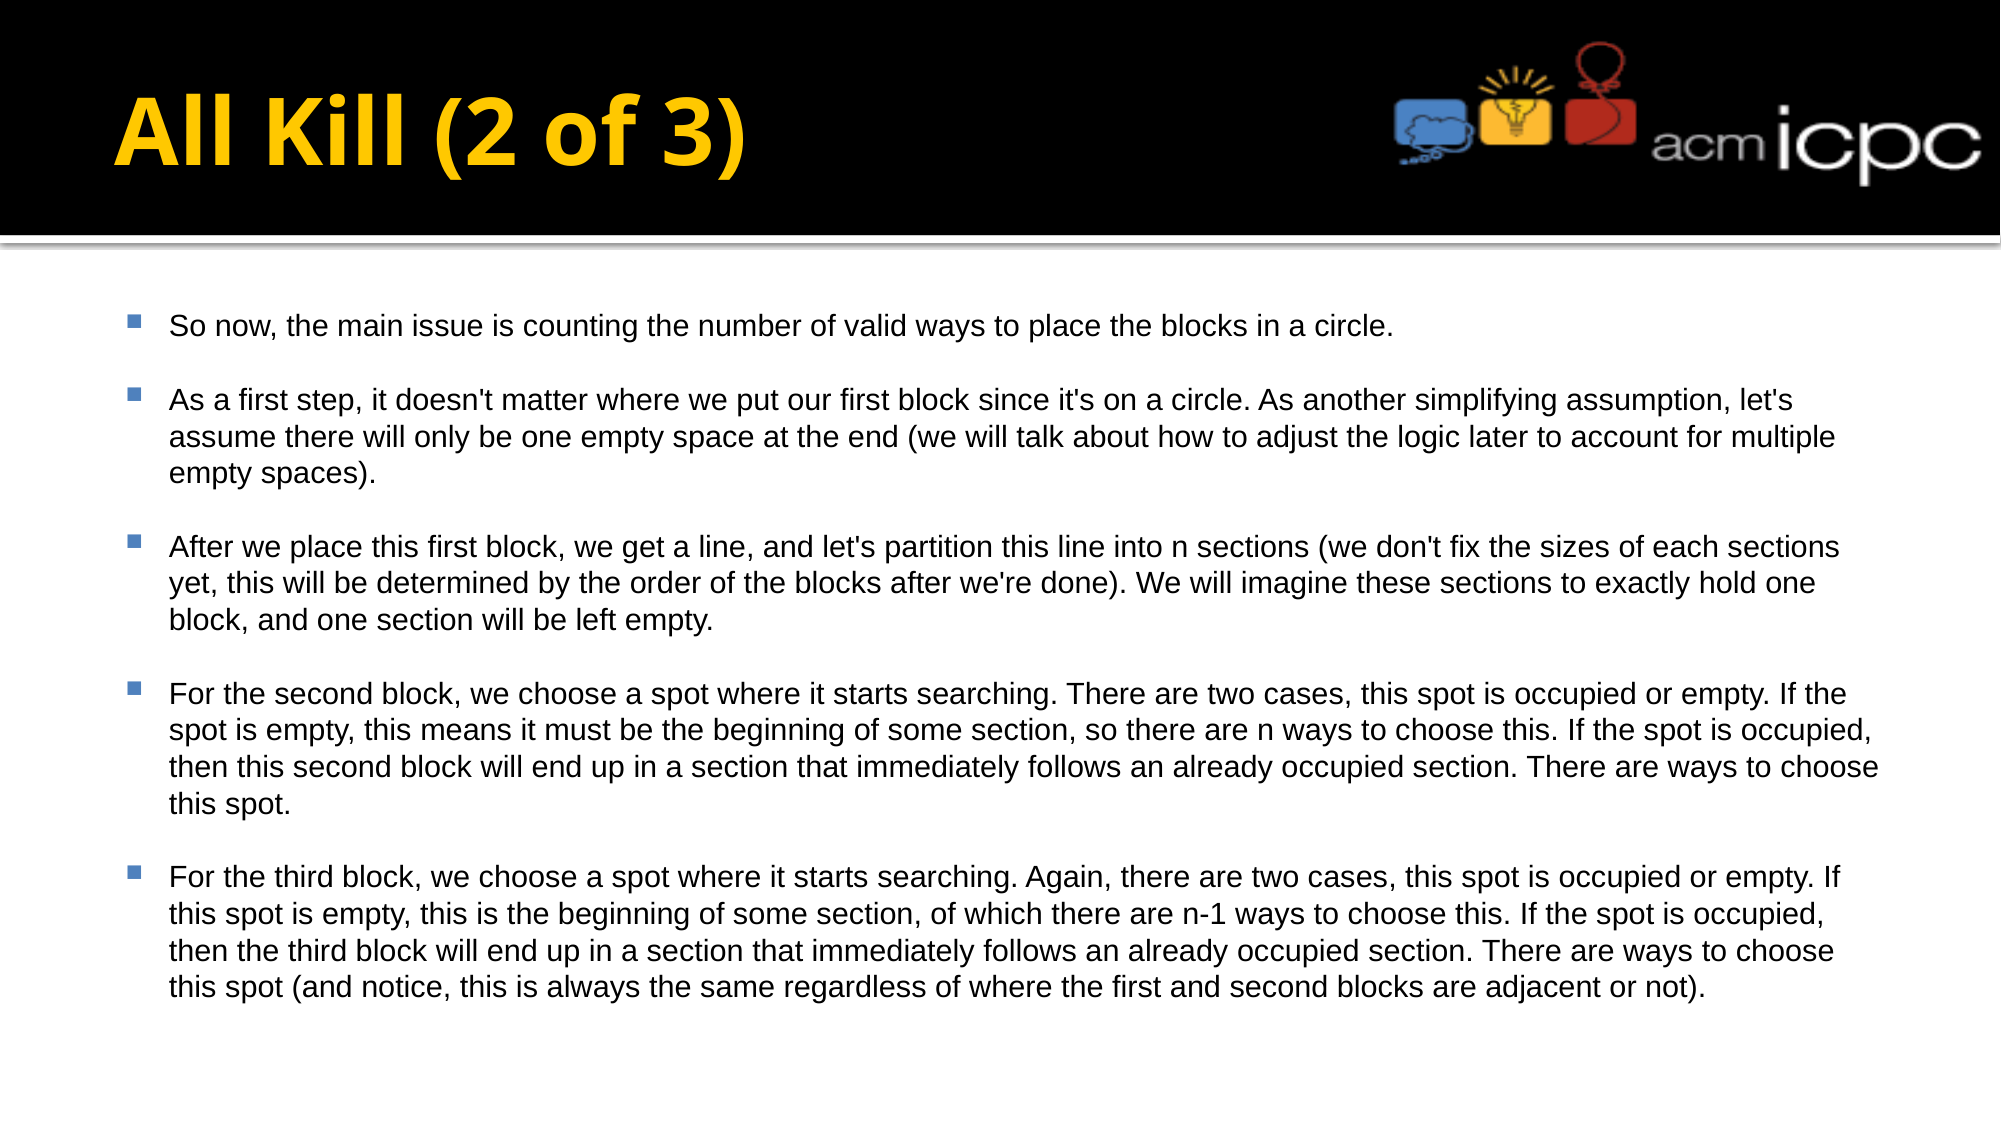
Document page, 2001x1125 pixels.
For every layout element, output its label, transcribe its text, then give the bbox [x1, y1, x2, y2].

title All Kill (2 of 3) [99, 25, 1350, 231]
picture [1366, 24, 2000, 191]
